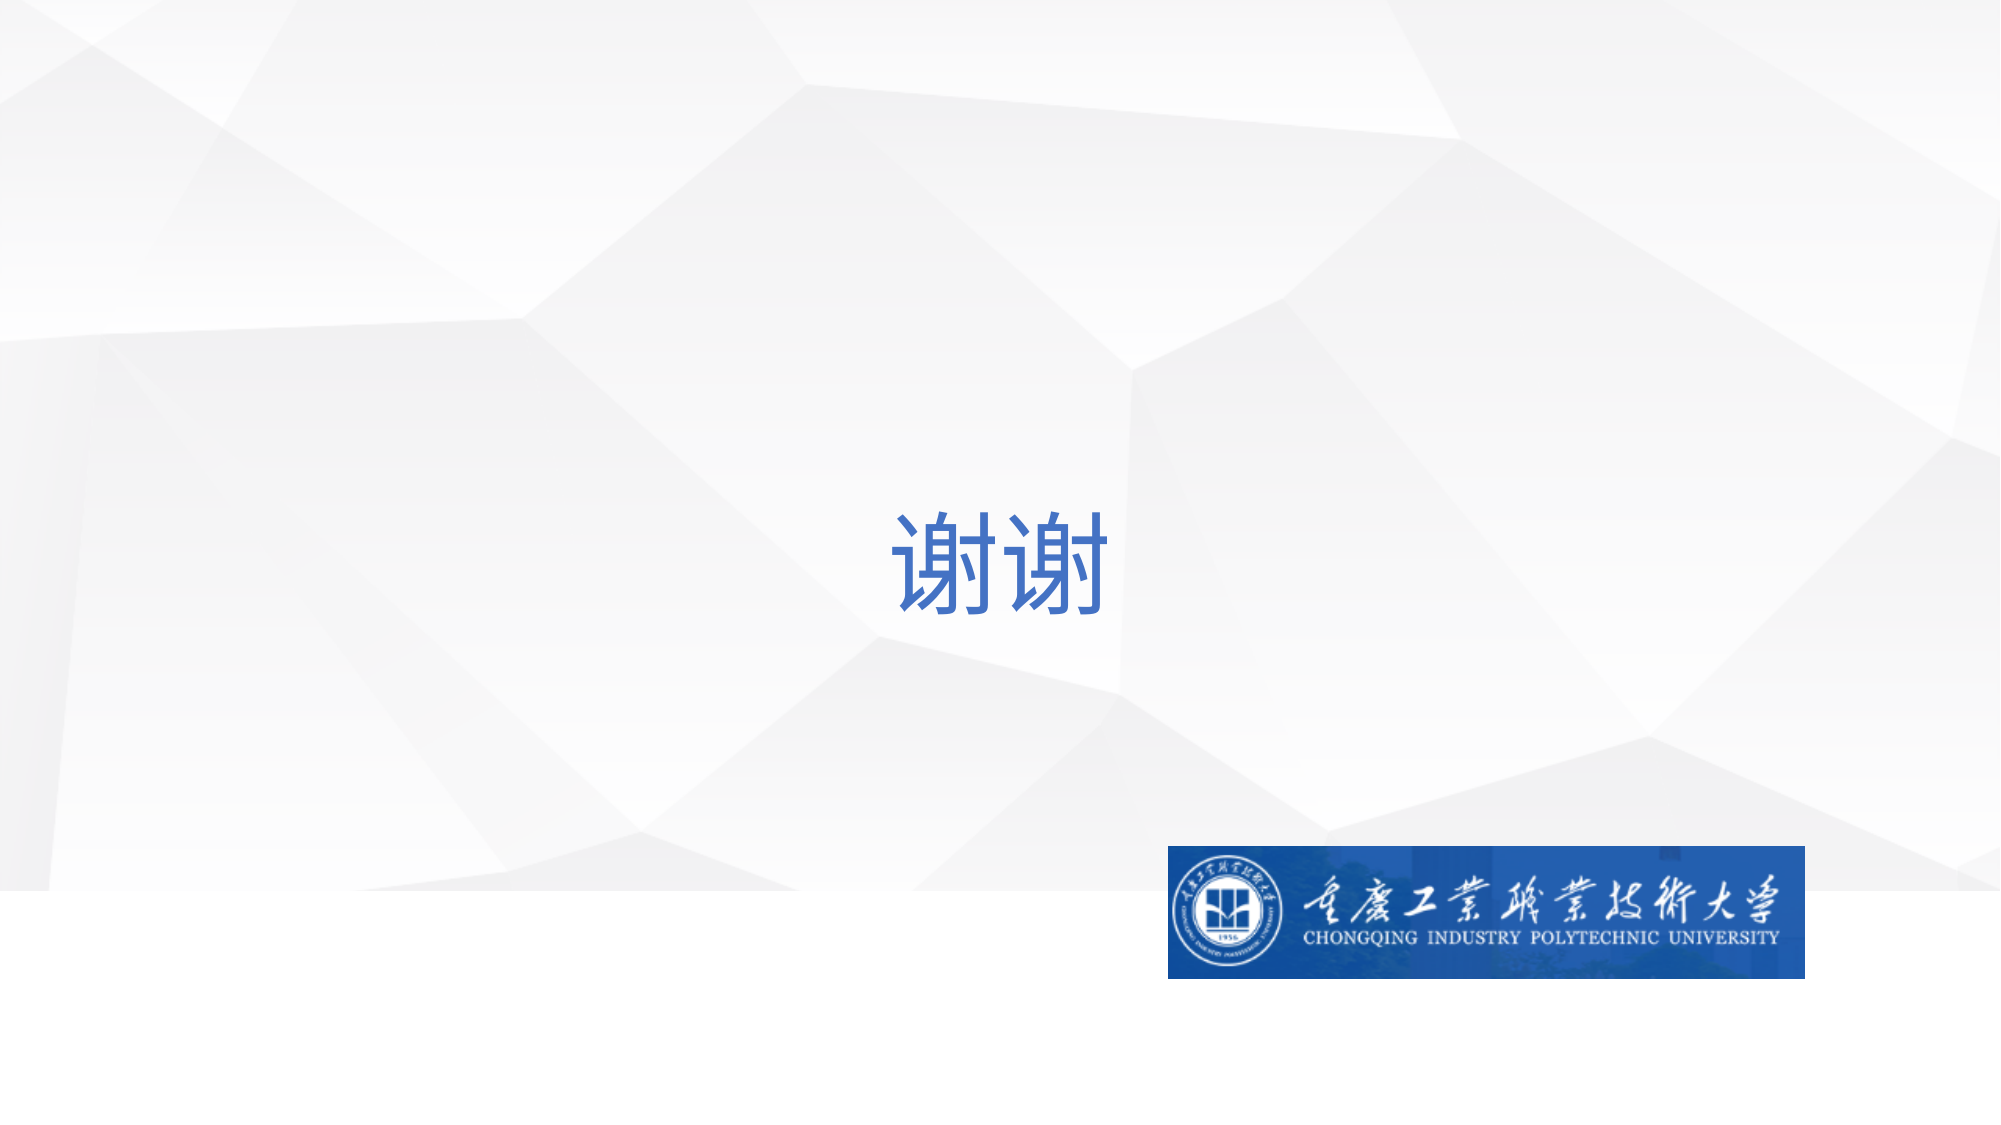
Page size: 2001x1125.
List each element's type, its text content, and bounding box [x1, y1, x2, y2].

text_box 谢谢 [872, 486, 1128, 637]
picture [0, 0, 2000, 979]
